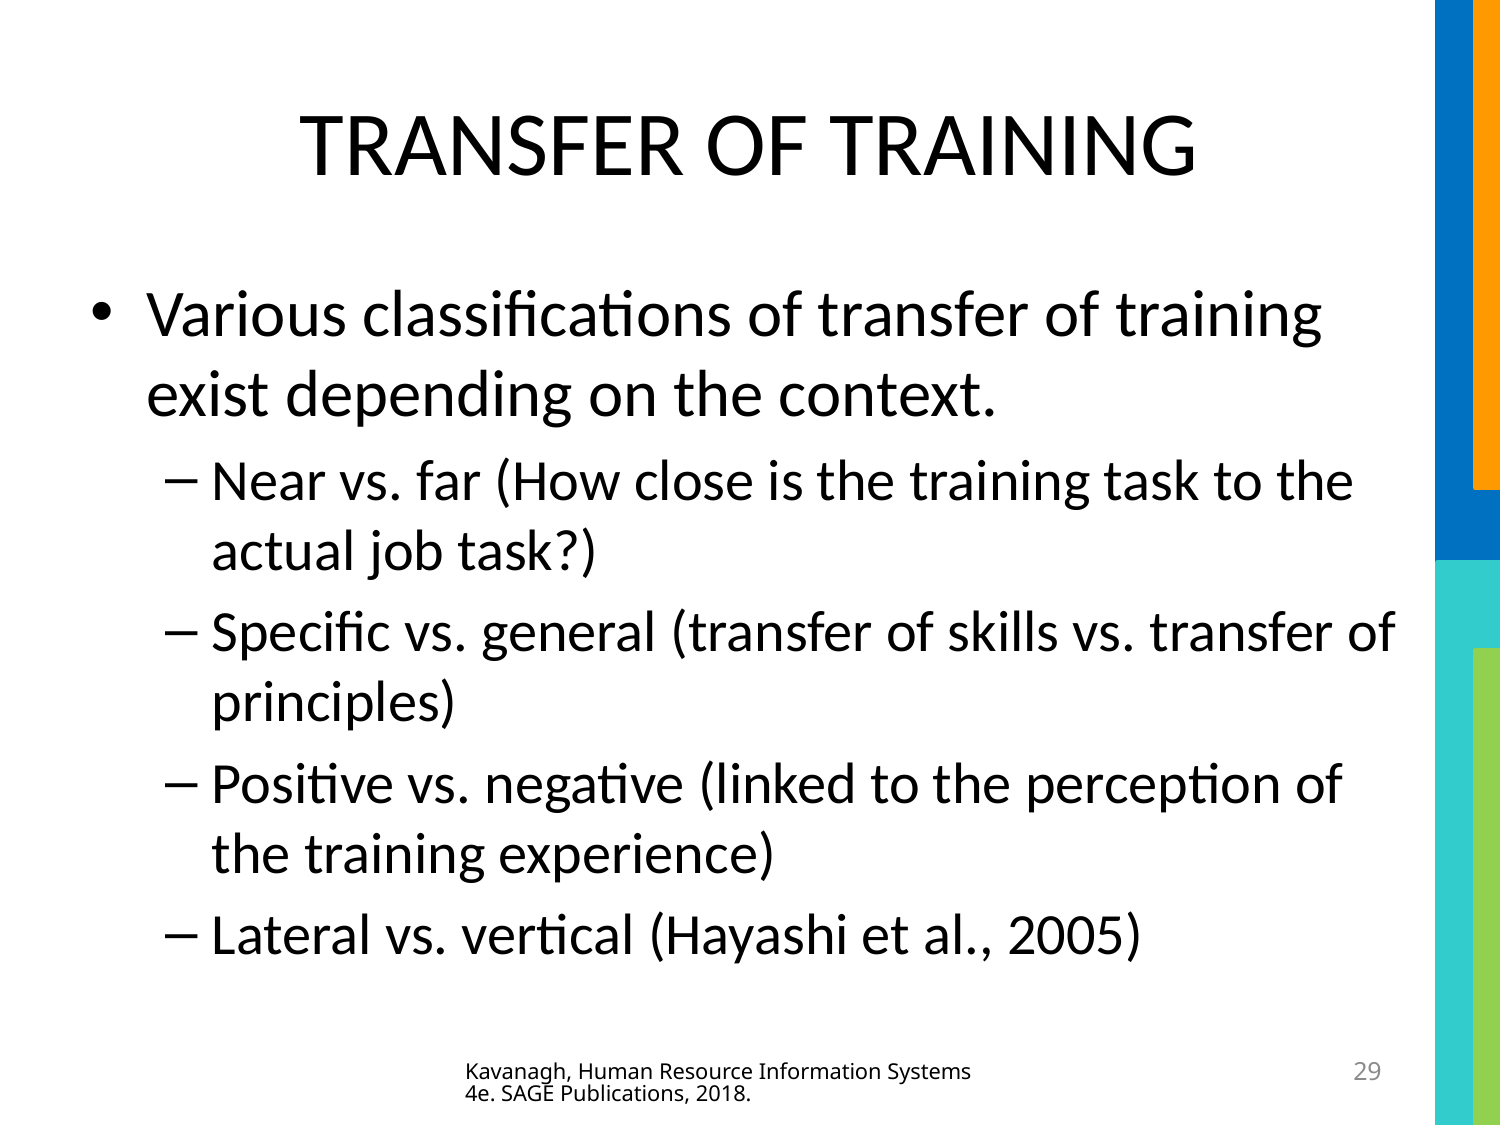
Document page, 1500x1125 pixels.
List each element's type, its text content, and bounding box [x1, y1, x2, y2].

list Various classifications of transfer of training exist depending on the context. Near vs. far (How close is the training task to the actual job task?) Specific vs. general (transfer of skills vs. transfer of principles) Positive vs. negative (linked to the perception of the training experience) Lateral vs. vertical (Hayashi et al., 2005) [75, 262, 1425, 1005]
footer Kavanagh, Human Resource Information Systems 4e. SAGE Publications, 2018. [450, 1042, 1004, 1103]
title TRANSFER OF TRAINING [75, 45, 1425, 233]
slide_number 29 [1059, 1042, 1397, 1103]
